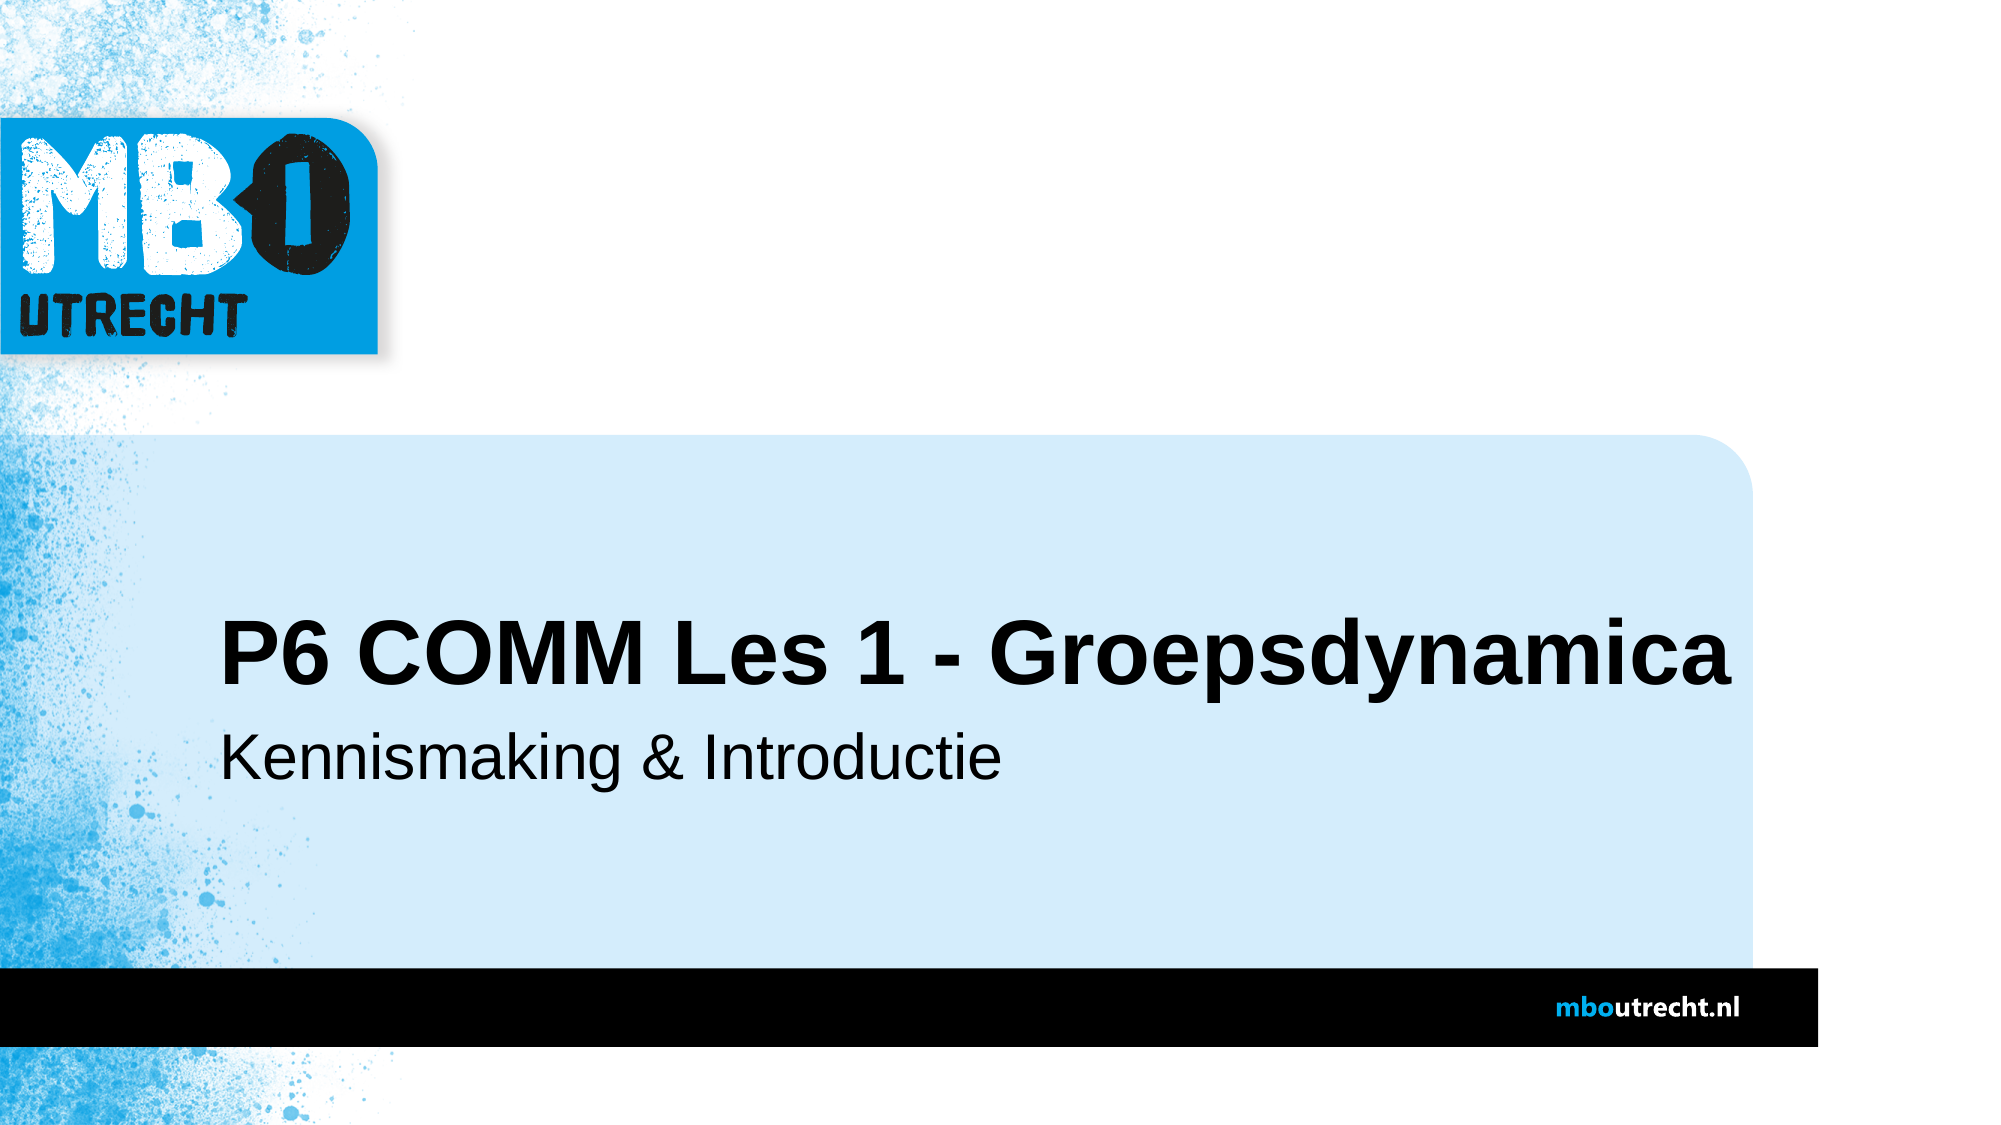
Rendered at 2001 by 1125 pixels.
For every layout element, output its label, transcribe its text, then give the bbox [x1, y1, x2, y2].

title P6 COMM Les 1 - Groepsdynamica [219, 593, 1758, 740]
picture [0, 0, 415, 968]
picture [0, 1047, 415, 1125]
subtitle Kennismaking & Introductie [219, 715, 1720, 808]
